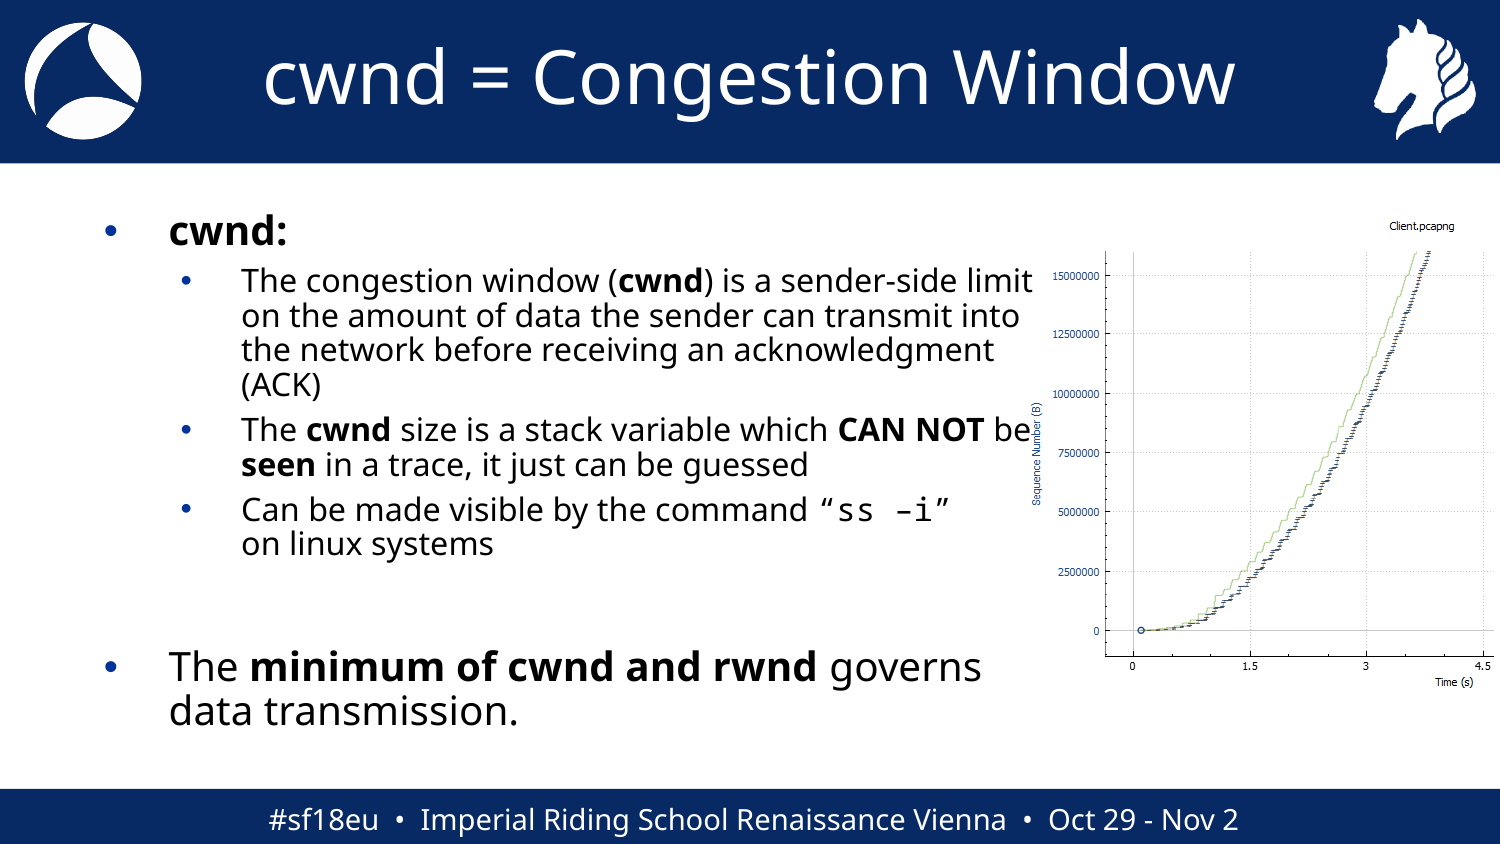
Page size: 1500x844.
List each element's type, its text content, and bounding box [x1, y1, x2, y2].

title cwnd = Congestion Window [188, 0, 1312, 161]
picture [24, 22, 142, 140]
list cwnd: The congestion window (cwnd) is a sender-side limit on the amount of data the sender can transmit into the network before receiving an acknowledgment (ACK) The cwnd size is a stack variable which CAN NOT be seen in a trace, it just can be guessed Can be made visible by the command “ss –i” on linux systems The minimum of cwnd and rwnd governs data transmission. [80, 195, 1055, 754]
picture [1361, 8, 1489, 151]
picture [1028, 211, 1495, 691]
